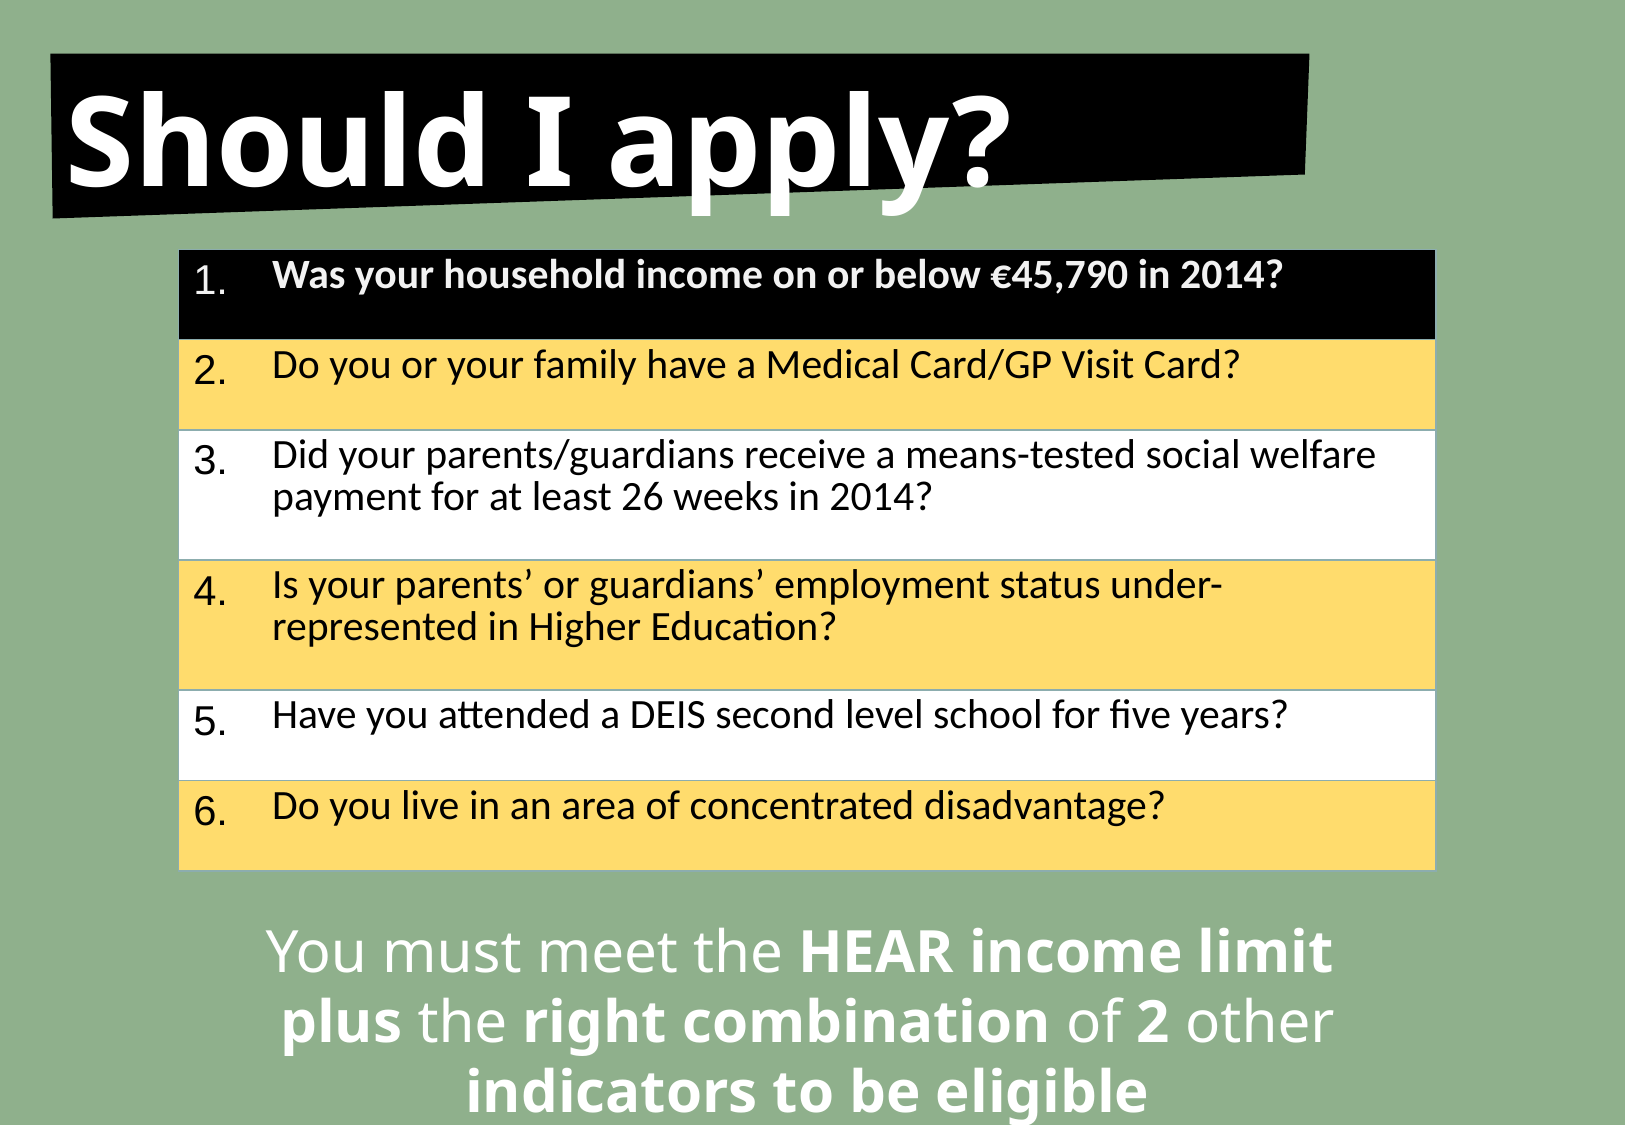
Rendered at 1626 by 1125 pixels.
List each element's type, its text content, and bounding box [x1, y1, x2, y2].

table_cell 5. [179, 691, 257, 780]
table_cell 4. [179, 561, 257, 689]
table_cell Have you attended a DEIS second level school for five years? [257, 691, 1435, 780]
table_header Was your household income on or below €45,790 in 2014? [257, 250, 1435, 339]
table_cell 3. [179, 431, 257, 559]
text_box Should I apply? [50, 53, 1310, 219]
table_cell Is your parents’ or guardians’ employment status under-represented in Higher Education? [257, 561, 1435, 689]
table_cell Do you live in an area of concentrated disadvantage? [257, 781, 1435, 870]
table_cell 6. [179, 781, 257, 870]
text_box You must meet the HEAR income limit plus the right combination of 2 other indicators to be eligible [178, 906, 1437, 1125]
table_cell 2. [179, 340, 257, 429]
table_cell Do you or your family have a Medical Card/GP Visit Card? [257, 340, 1435, 429]
table_header 1. [179, 250, 257, 339]
table_cell Did your parents/guardians receive a means-tested social welfare payment for at least 26 weeks in 2014? [257, 431, 1435, 559]
